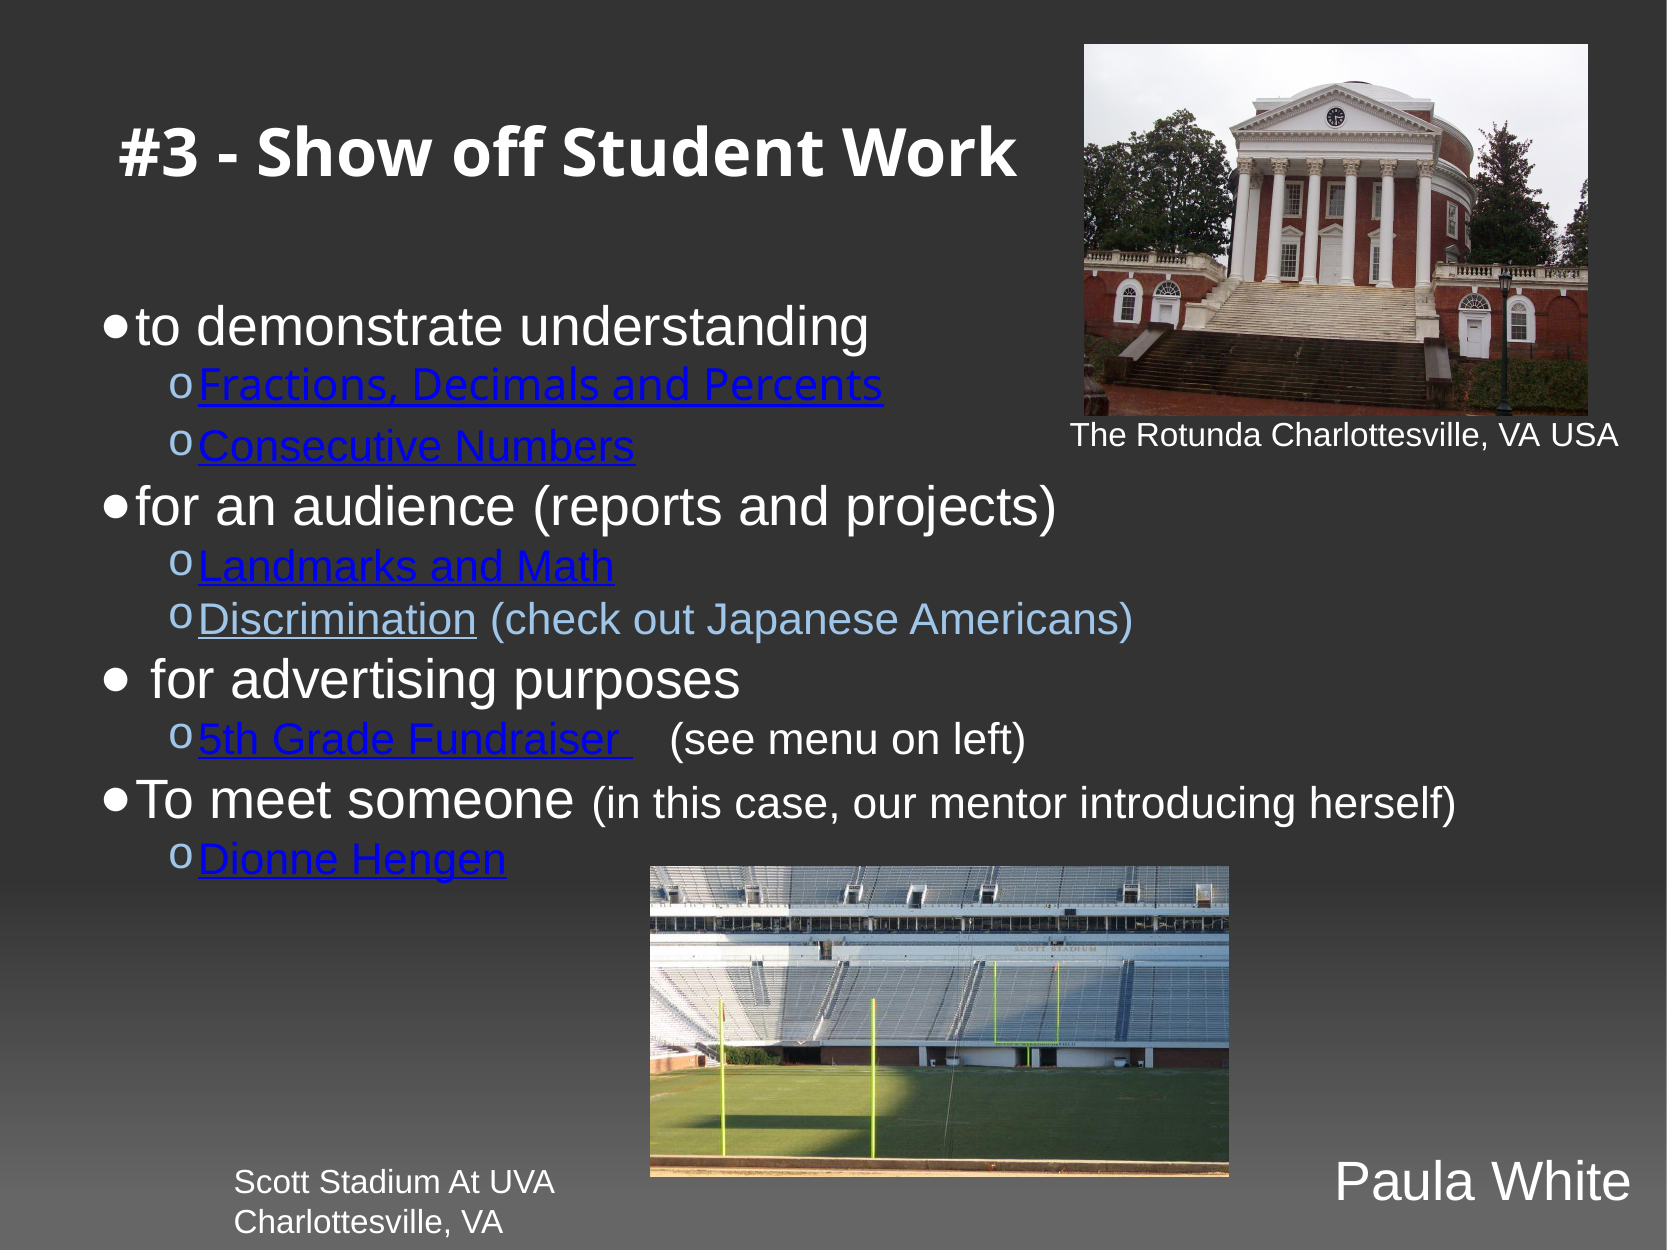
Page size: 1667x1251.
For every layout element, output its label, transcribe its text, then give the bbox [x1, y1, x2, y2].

picture [0, 0, 1667, 1250]
text_box Paula White [1328, 1138, 1650, 1231]
text_box Scott Stadium At UVA Charlottesville, VA [227, 1154, 563, 1249]
text_box to demonstrate understanding Fractions, Decimals and Percents Consecutive Numbers for an audience (reports and projects) Landmarks and Math Discrimination (check out Japanese Americans) for advertising purposes 5th Grade Fundraiser (see menu on left) To meet someone (in this case, our mentor introducing herself) Dionne Hengen [66, 283, 1487, 1125]
text_box The Rotunda Charlottesville, VA USA [1063, 407, 1639, 469]
text_box #3 - Show off Student Work [112, 103, 1079, 203]
